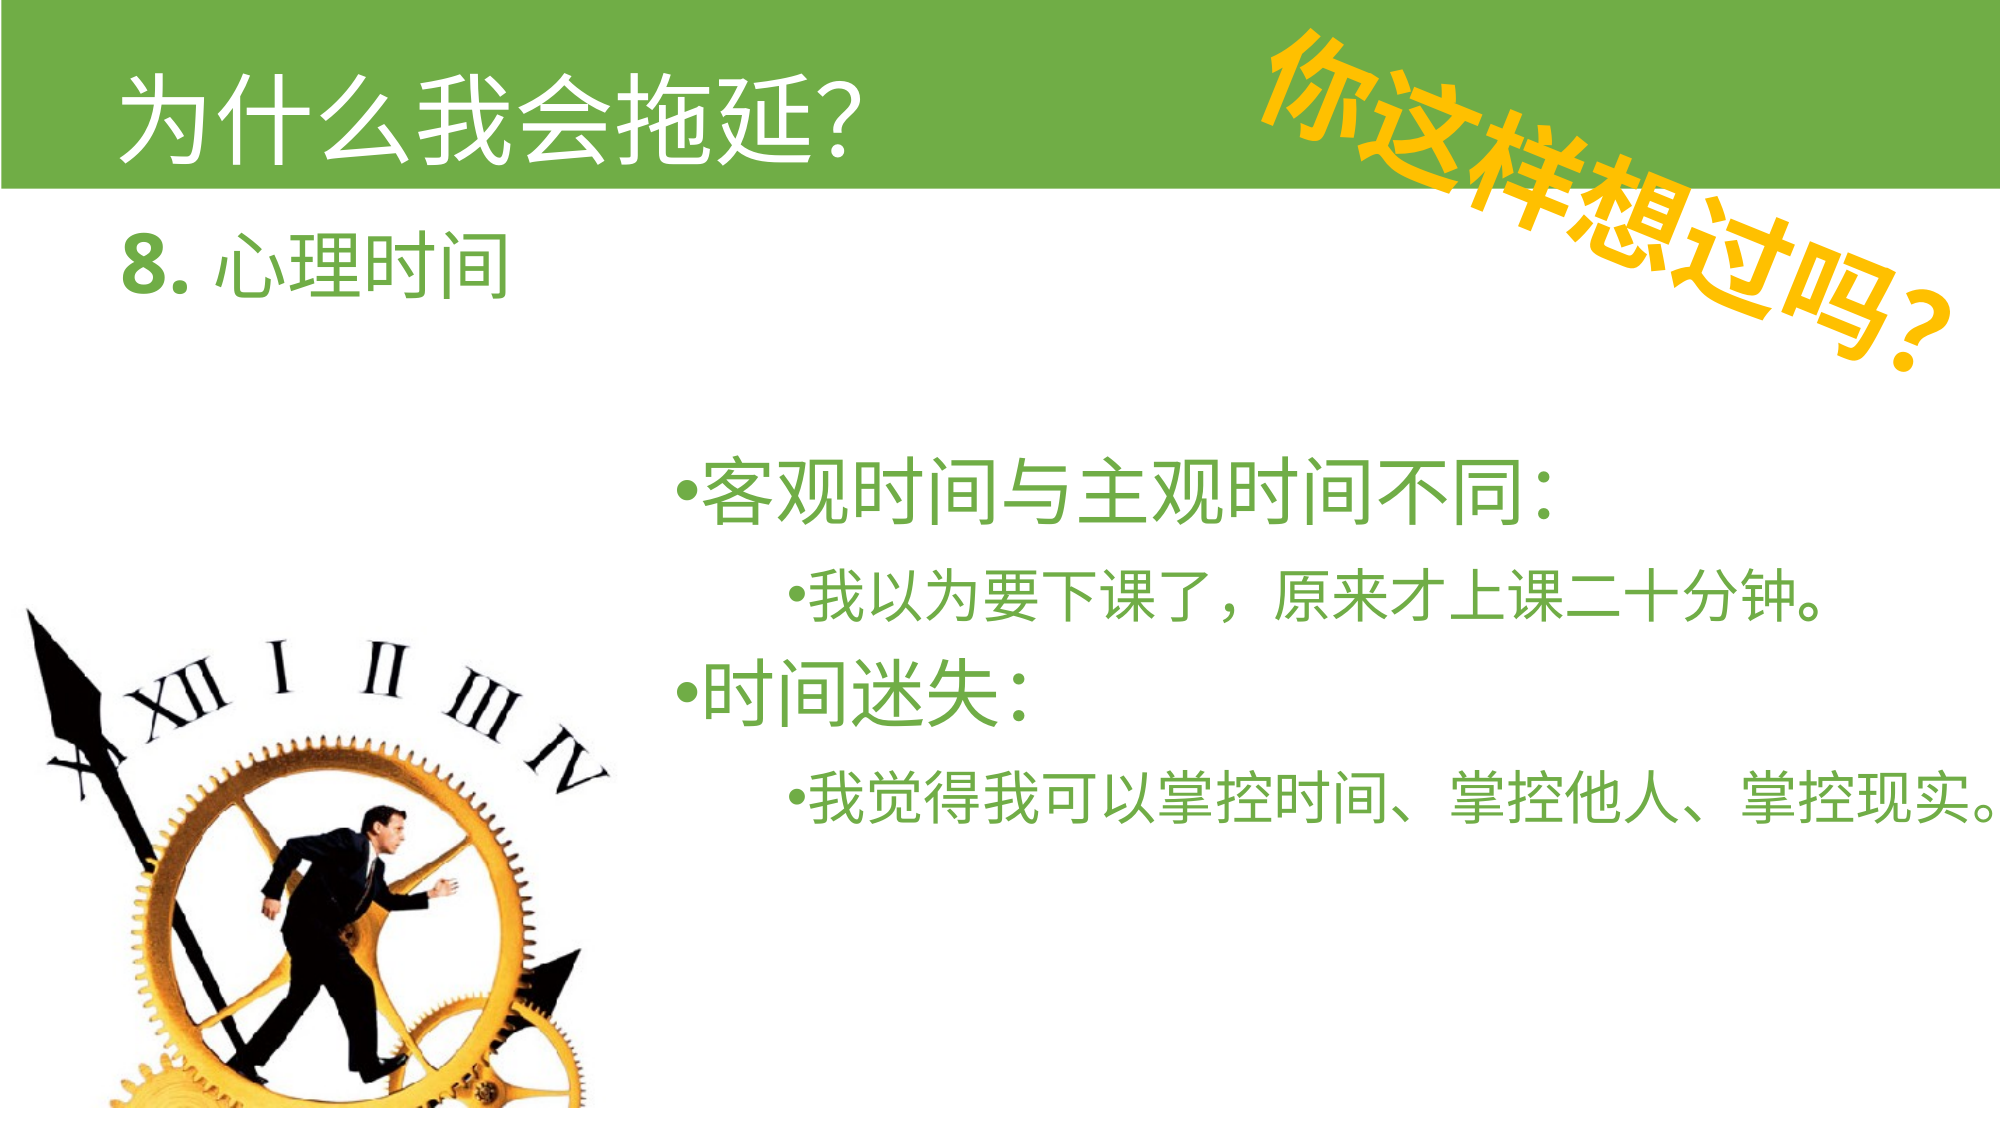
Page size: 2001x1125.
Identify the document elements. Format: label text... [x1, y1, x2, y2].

text_box 为什么我会拖延？ [99, 49, 1320, 185]
text_box [1309, 0, 2000, 190]
picture [1, 604, 641, 1108]
text_box 8.心理时间 [106, 214, 527, 320]
text_box [0, 0, 1373, 190]
list 客观时间与主观时间不同： 我以为要下课了，原来才上课二十分钟。 时间迷失： 我觉得我可以掌控时间、掌控他人、掌控现实。 [621, 418, 1989, 943]
text_box 你这样想过吗？ [1257, 0, 2000, 444]
